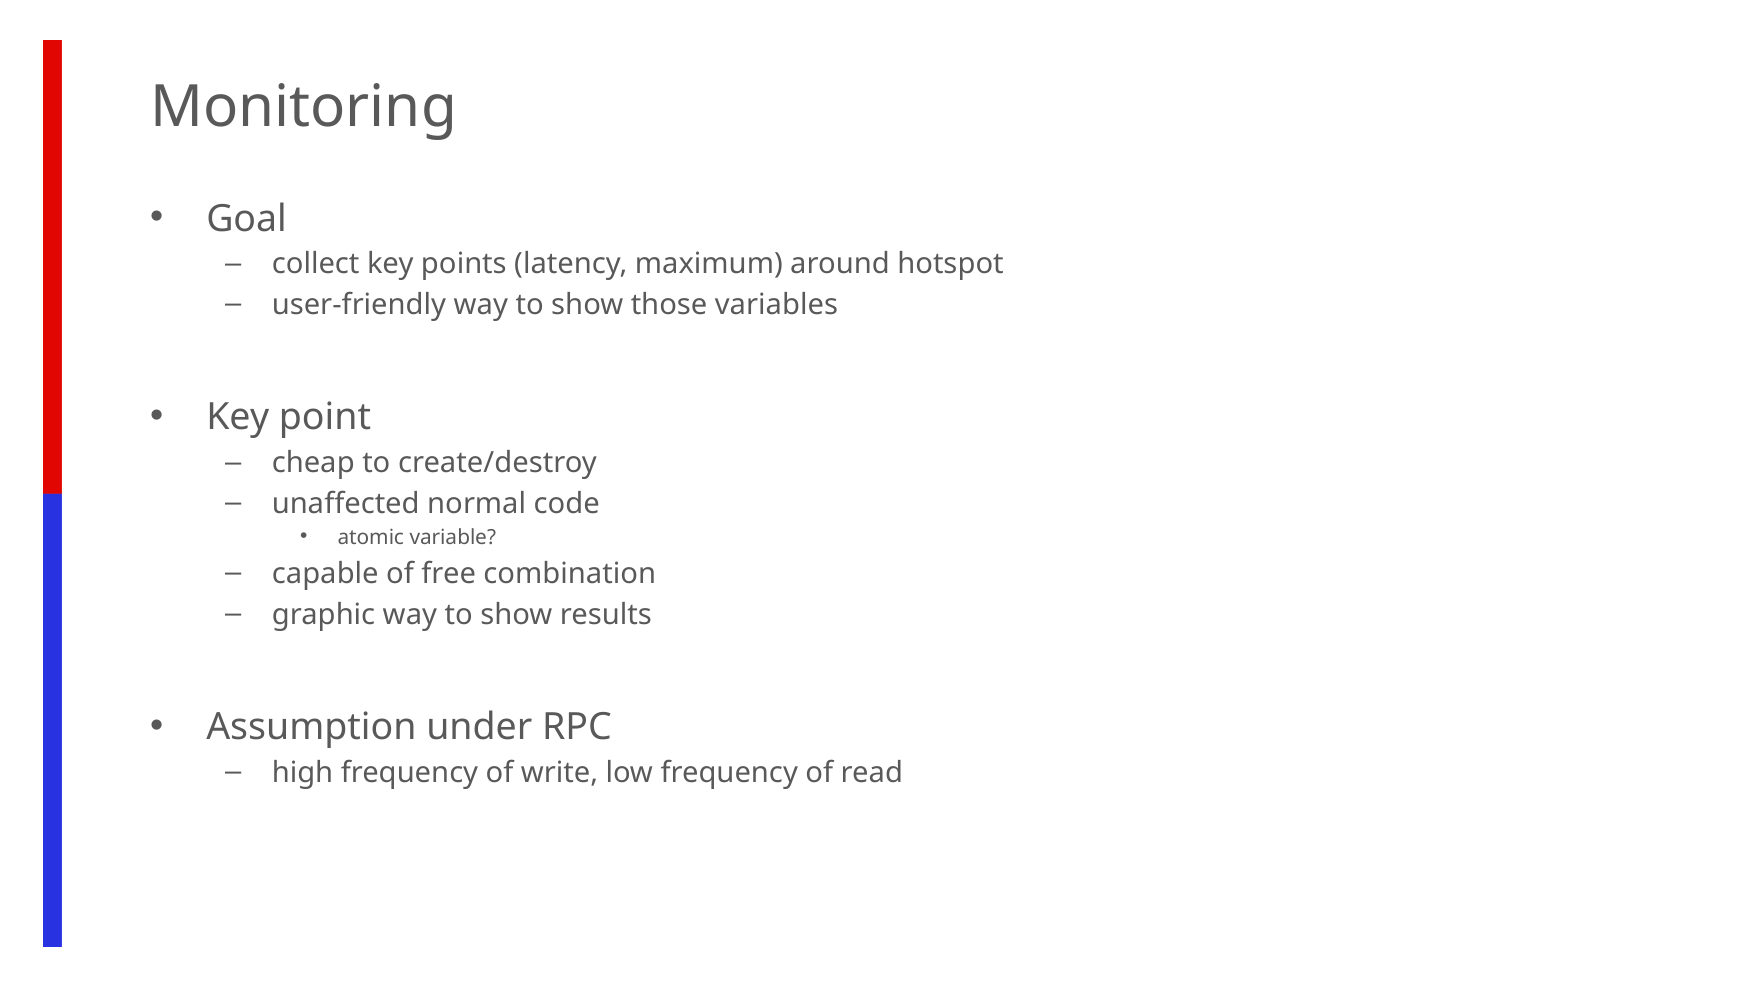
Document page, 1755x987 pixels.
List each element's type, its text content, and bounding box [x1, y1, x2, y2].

text_box Monitoring [135, 60, 1657, 146]
list Goal collect key points (latency, maximum) around hotspot user-friendly way to show those variables Key point cheap to create/destroy unaffected normal code atomic variable? capable of free combination graphic way to show results Assumption under RPC high frequency of write, low frequency of read [134, 185, 1669, 910]
picture [43, 40, 62, 947]
